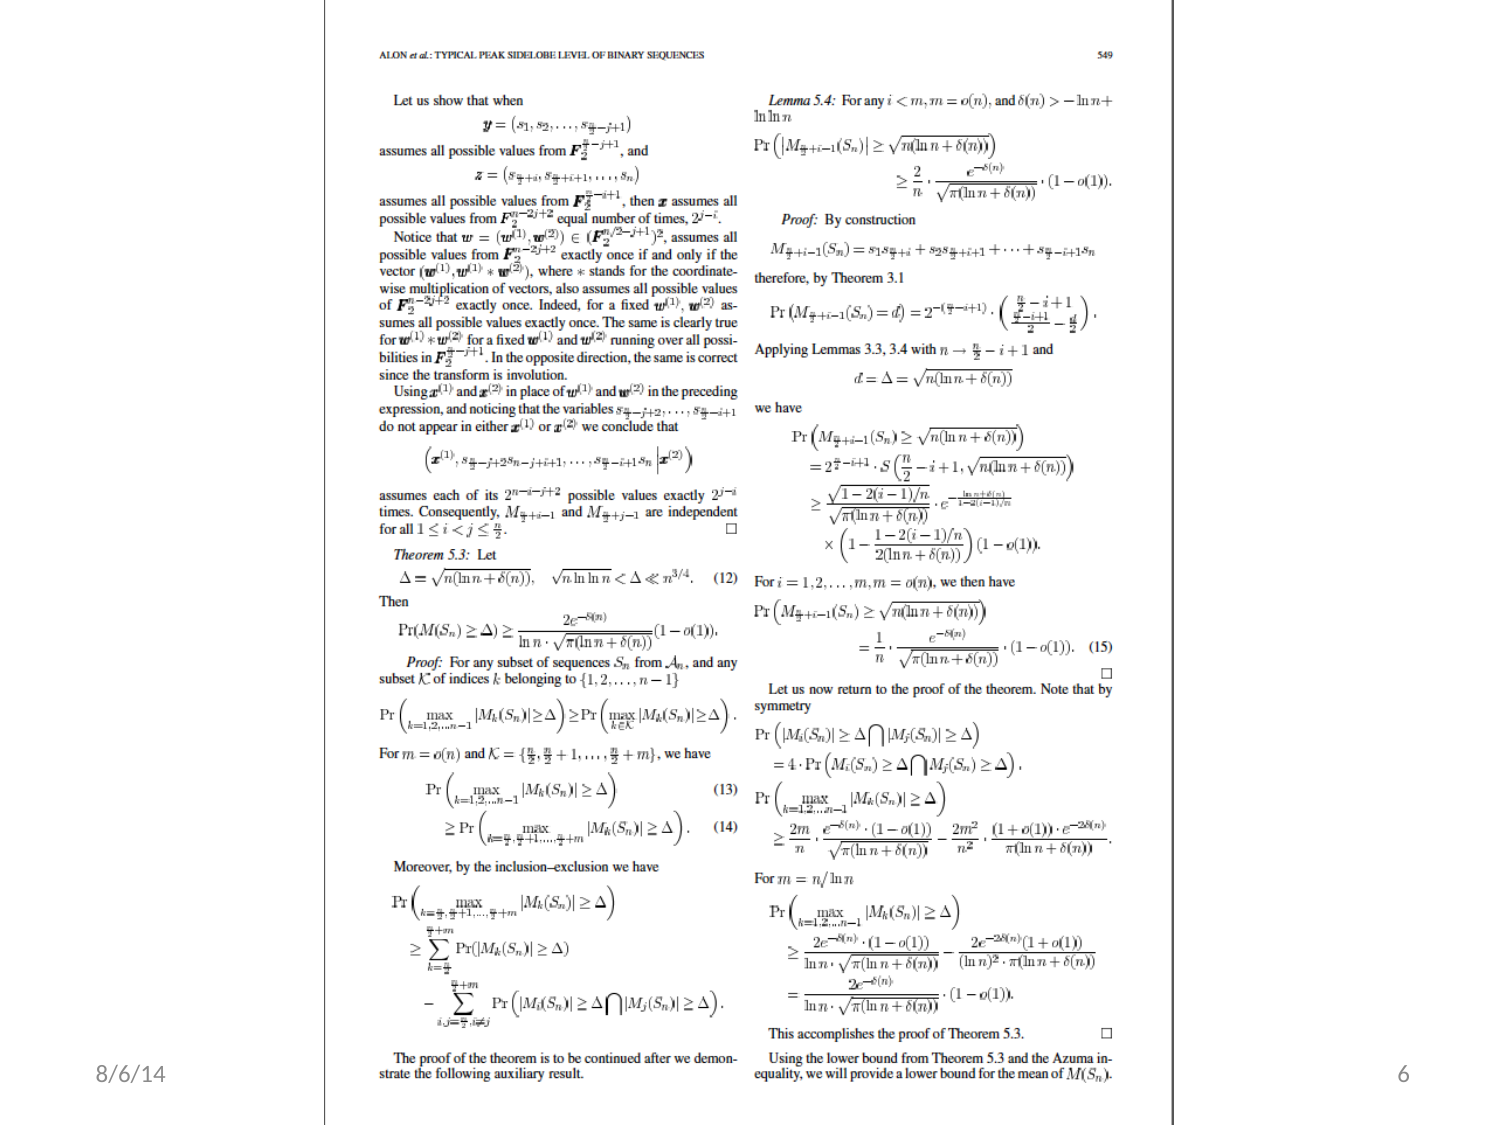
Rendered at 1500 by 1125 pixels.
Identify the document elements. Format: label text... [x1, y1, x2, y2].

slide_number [75, 1042, 319, 1103]
slide_number 6 [1177, 1042, 1425, 1103]
picture [324, 0, 1174, 1125]
